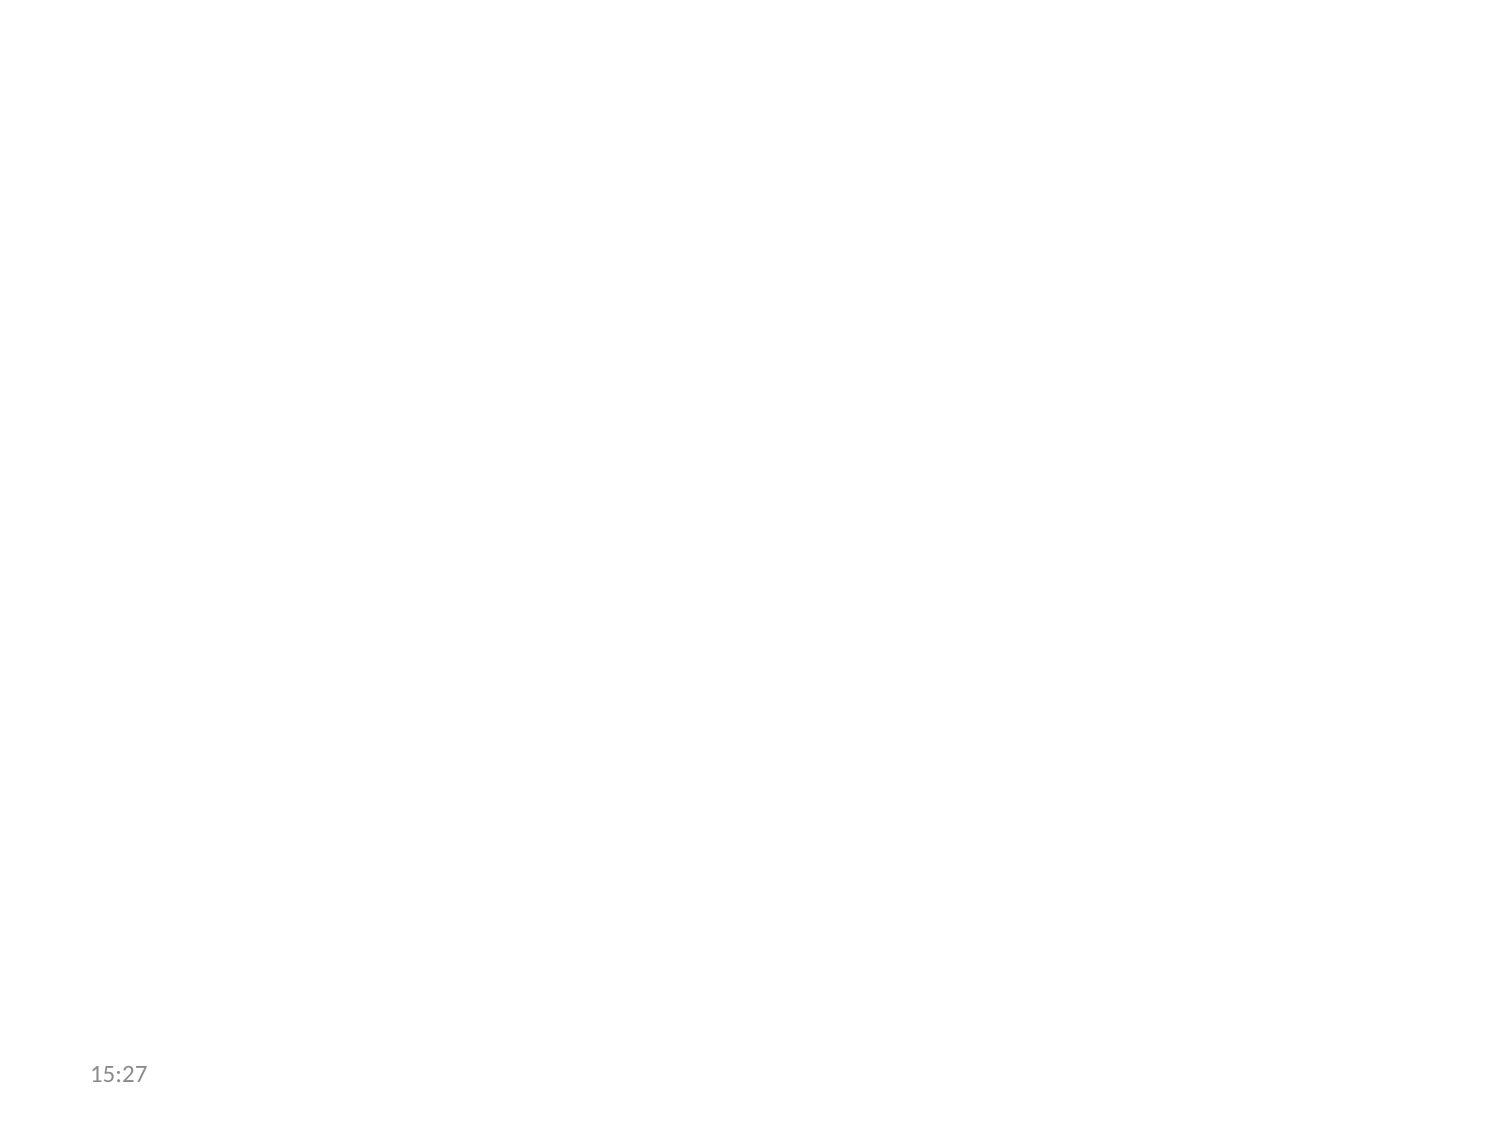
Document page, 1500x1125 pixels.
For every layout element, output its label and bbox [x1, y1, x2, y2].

slide_number [75, 1042, 425, 1103]
